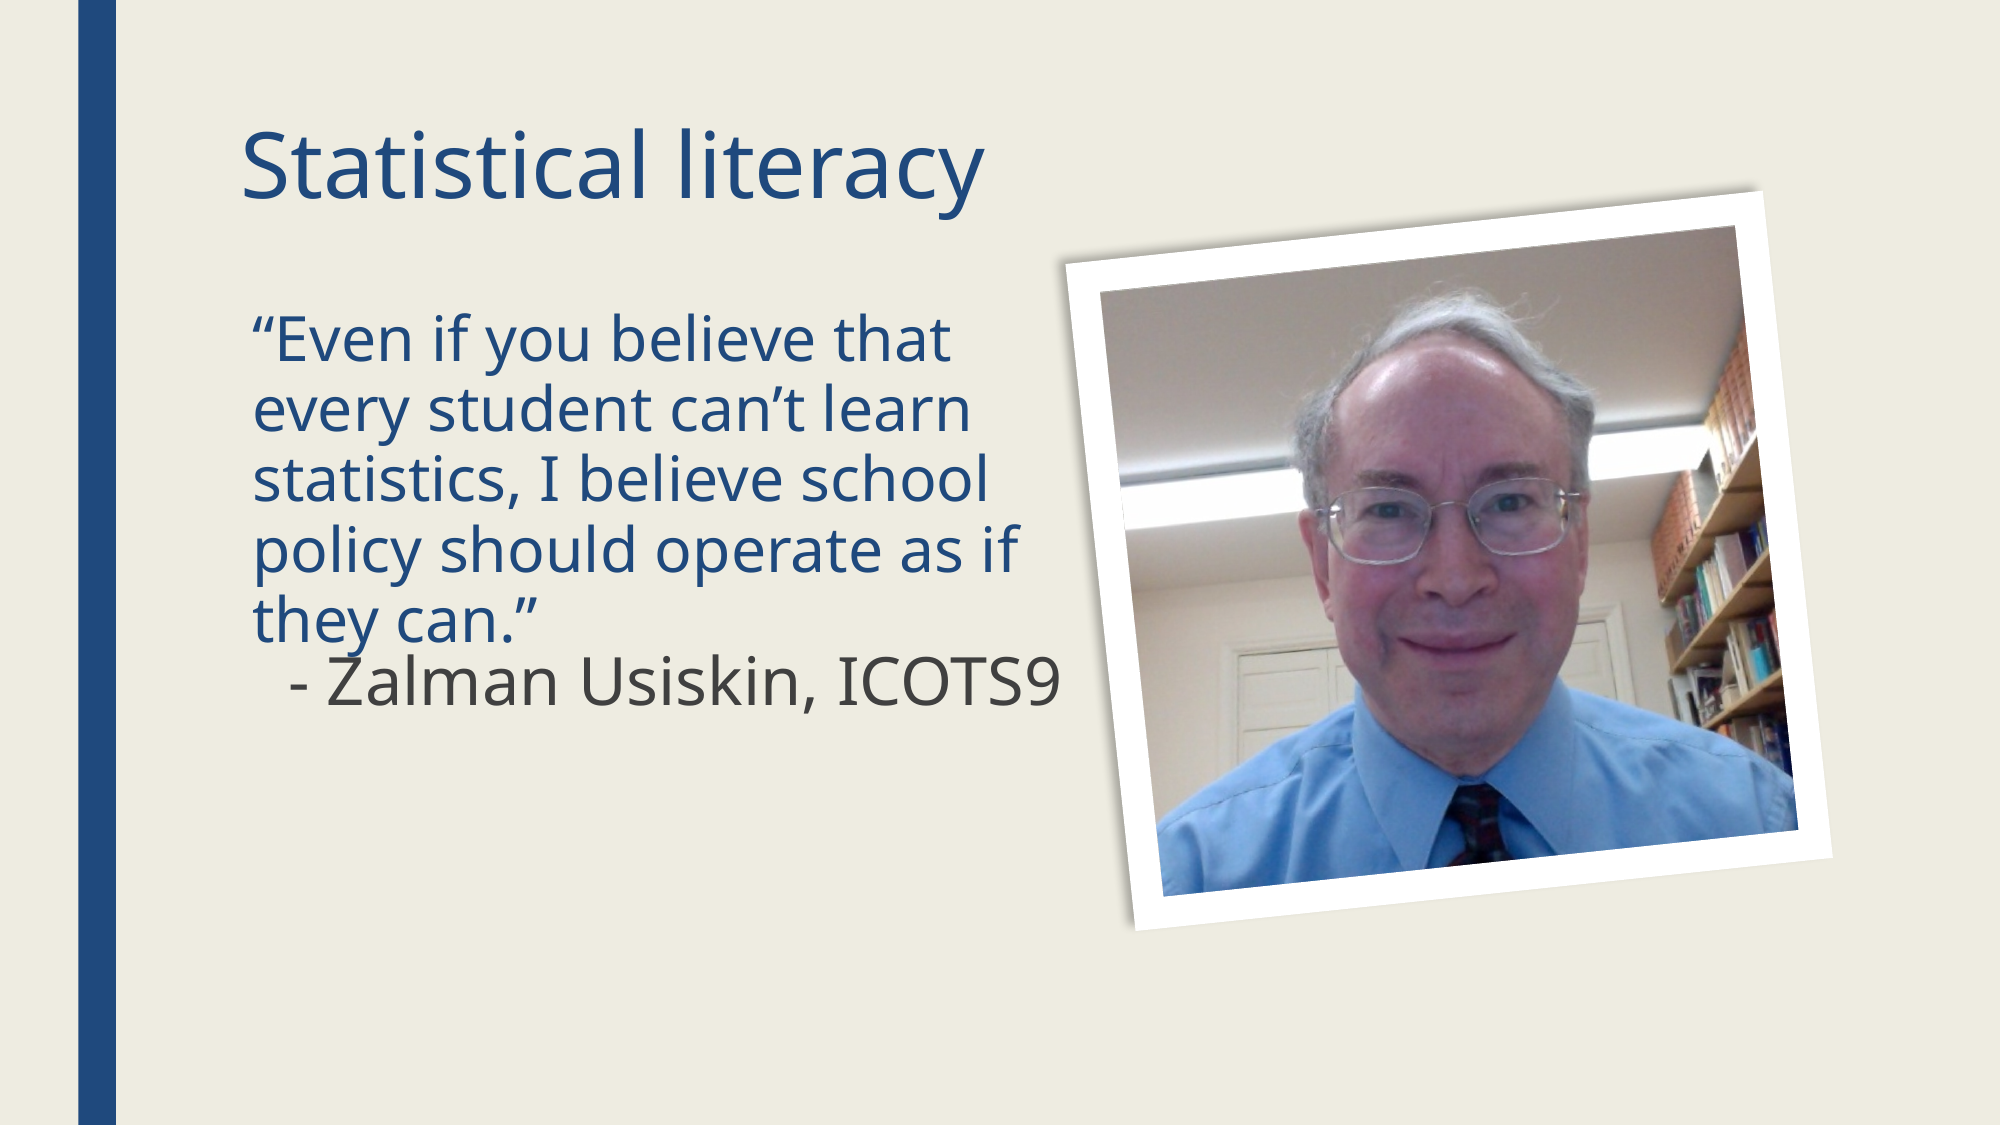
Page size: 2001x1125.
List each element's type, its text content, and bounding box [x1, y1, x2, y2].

picture [1100, 227, 1798, 896]
list “Even if you believe that every student can’t learn statistics, I believe school policy should operate as if they can.” [237, 297, 1079, 616]
text_box - Zalman Usiskin, ICOTS9 [273, 615, 1099, 727]
title Statistical literacy [225, 112, 1800, 357]
